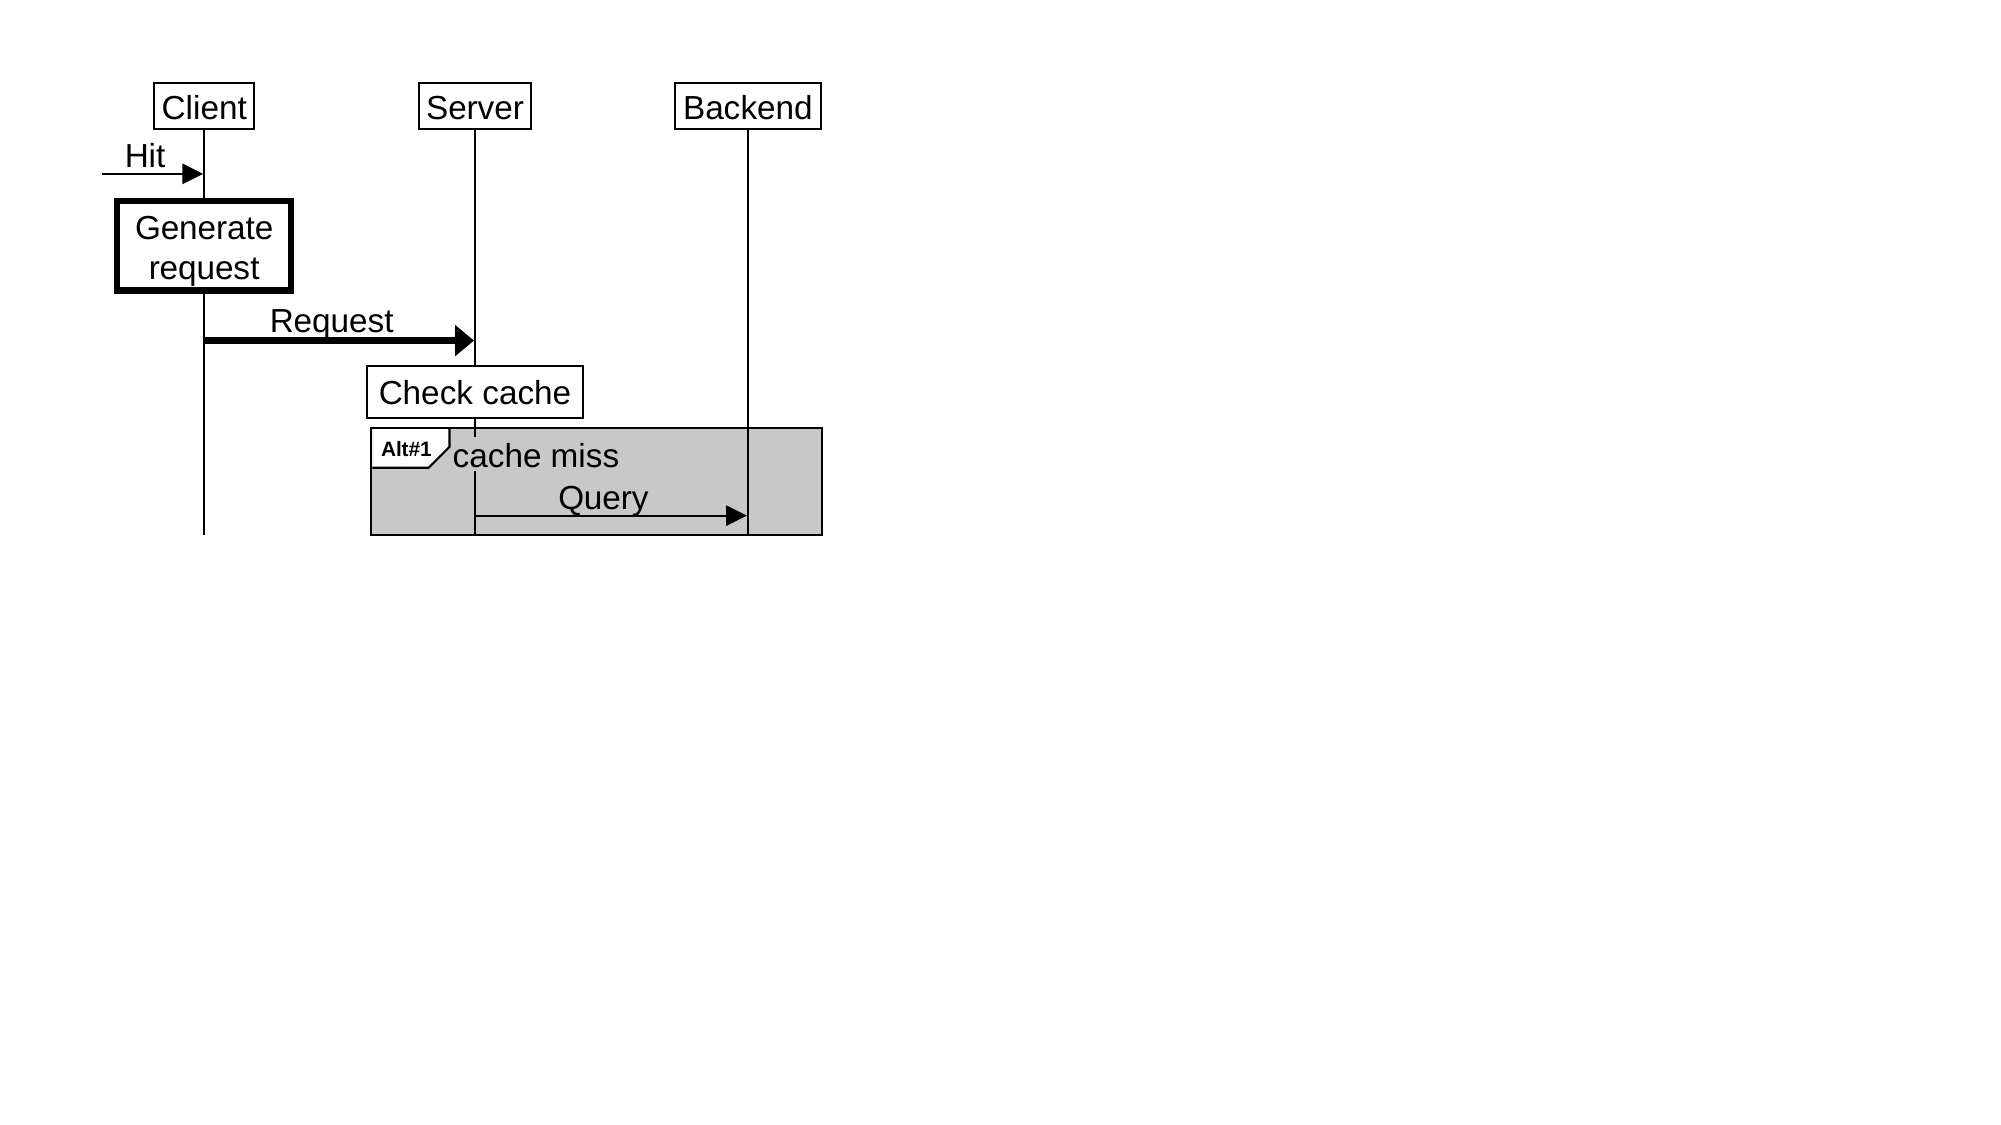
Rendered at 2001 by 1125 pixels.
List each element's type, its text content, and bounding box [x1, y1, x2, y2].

text_box Query [556, 477, 652, 515]
text_box Client [154, 83, 255, 130]
text_box Server [418, 83, 532, 130]
text_box [476, 428, 747, 515]
text_box Check cache [367, 365, 583, 418]
text_box Hit [122, 135, 168, 173]
text_box Alt#1 [378, 435, 434, 461]
text_box [371, 428, 451, 469]
text_box [748, 428, 822, 536]
text_box [371, 428, 474, 536]
text_box Generate request [116, 200, 292, 291]
text_box [476, 517, 747, 536]
text_box Backend [674, 83, 821, 130]
text_box Request [267, 299, 396, 337]
text_box [74, 74, 865, 536]
text_box cache miss [452, 435, 624, 473]
text_box [372, 429, 451, 469]
